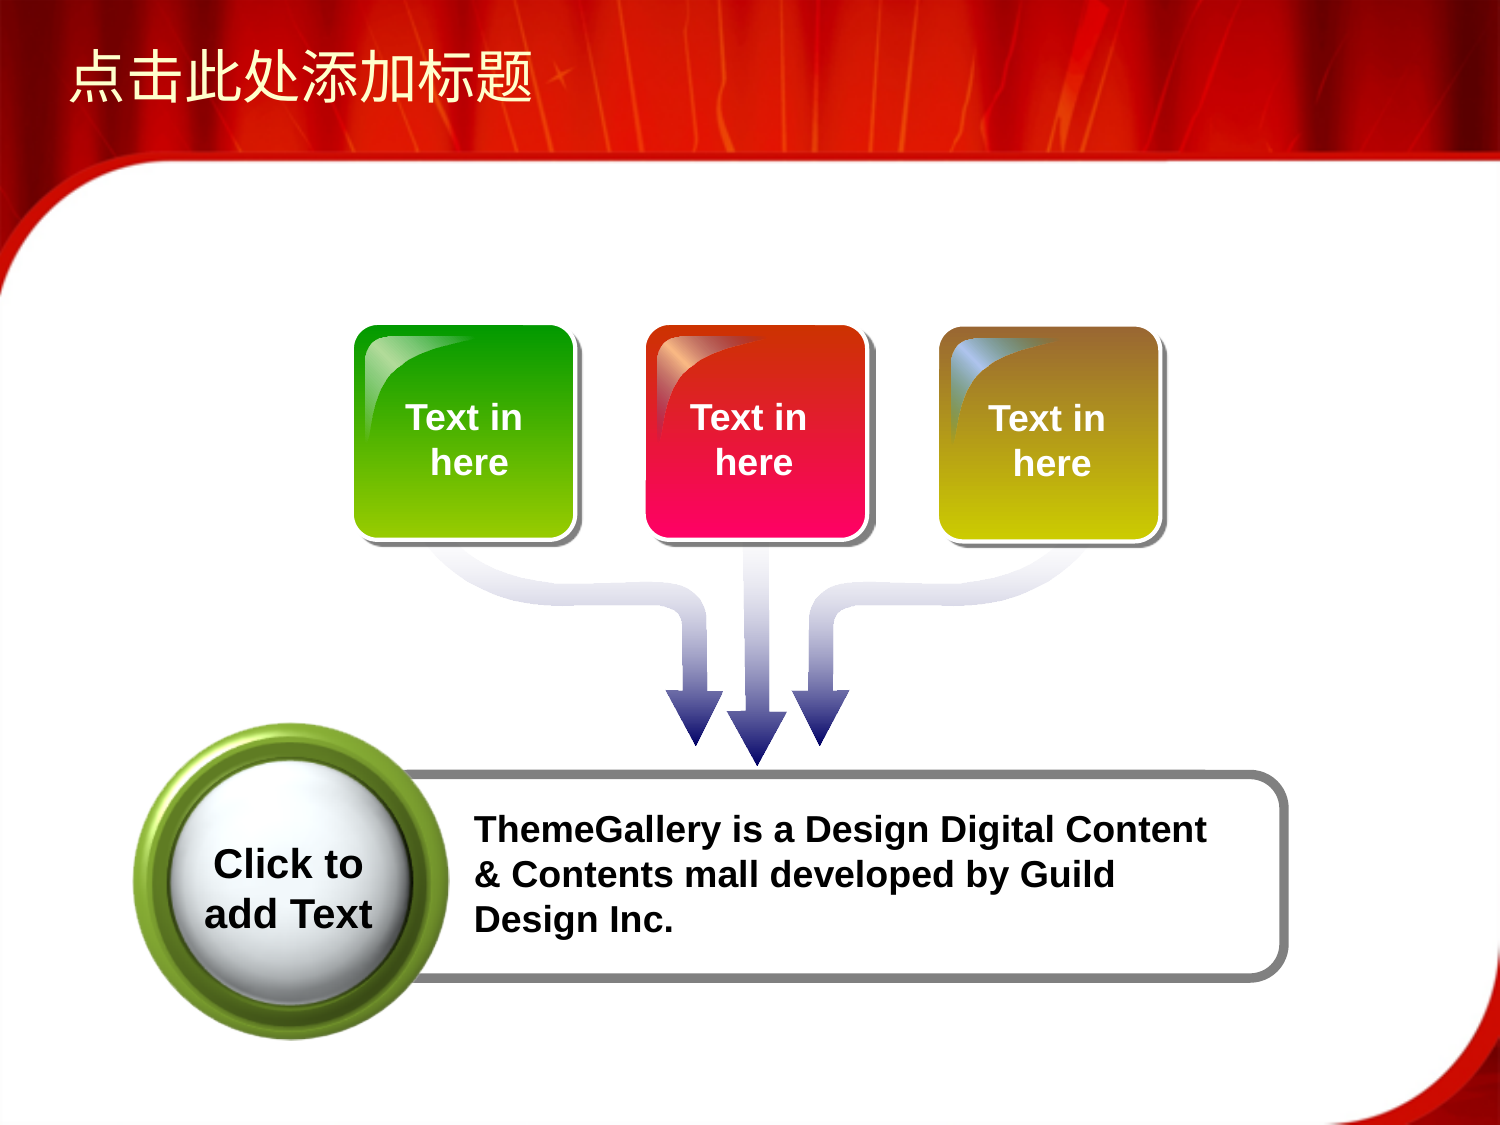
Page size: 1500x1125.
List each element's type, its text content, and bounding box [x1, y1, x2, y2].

text_box [726, 548, 787, 722]
text_box [791, 549, 1085, 722]
picture [0, 0, 1500, 1125]
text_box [351, 322, 576, 540]
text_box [132, 722, 1285, 1041]
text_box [936, 324, 1161, 542]
text_box [429, 548, 723, 722]
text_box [643, 322, 868, 540]
text_box 点击此处添加标题 [53, 33, 845, 118]
